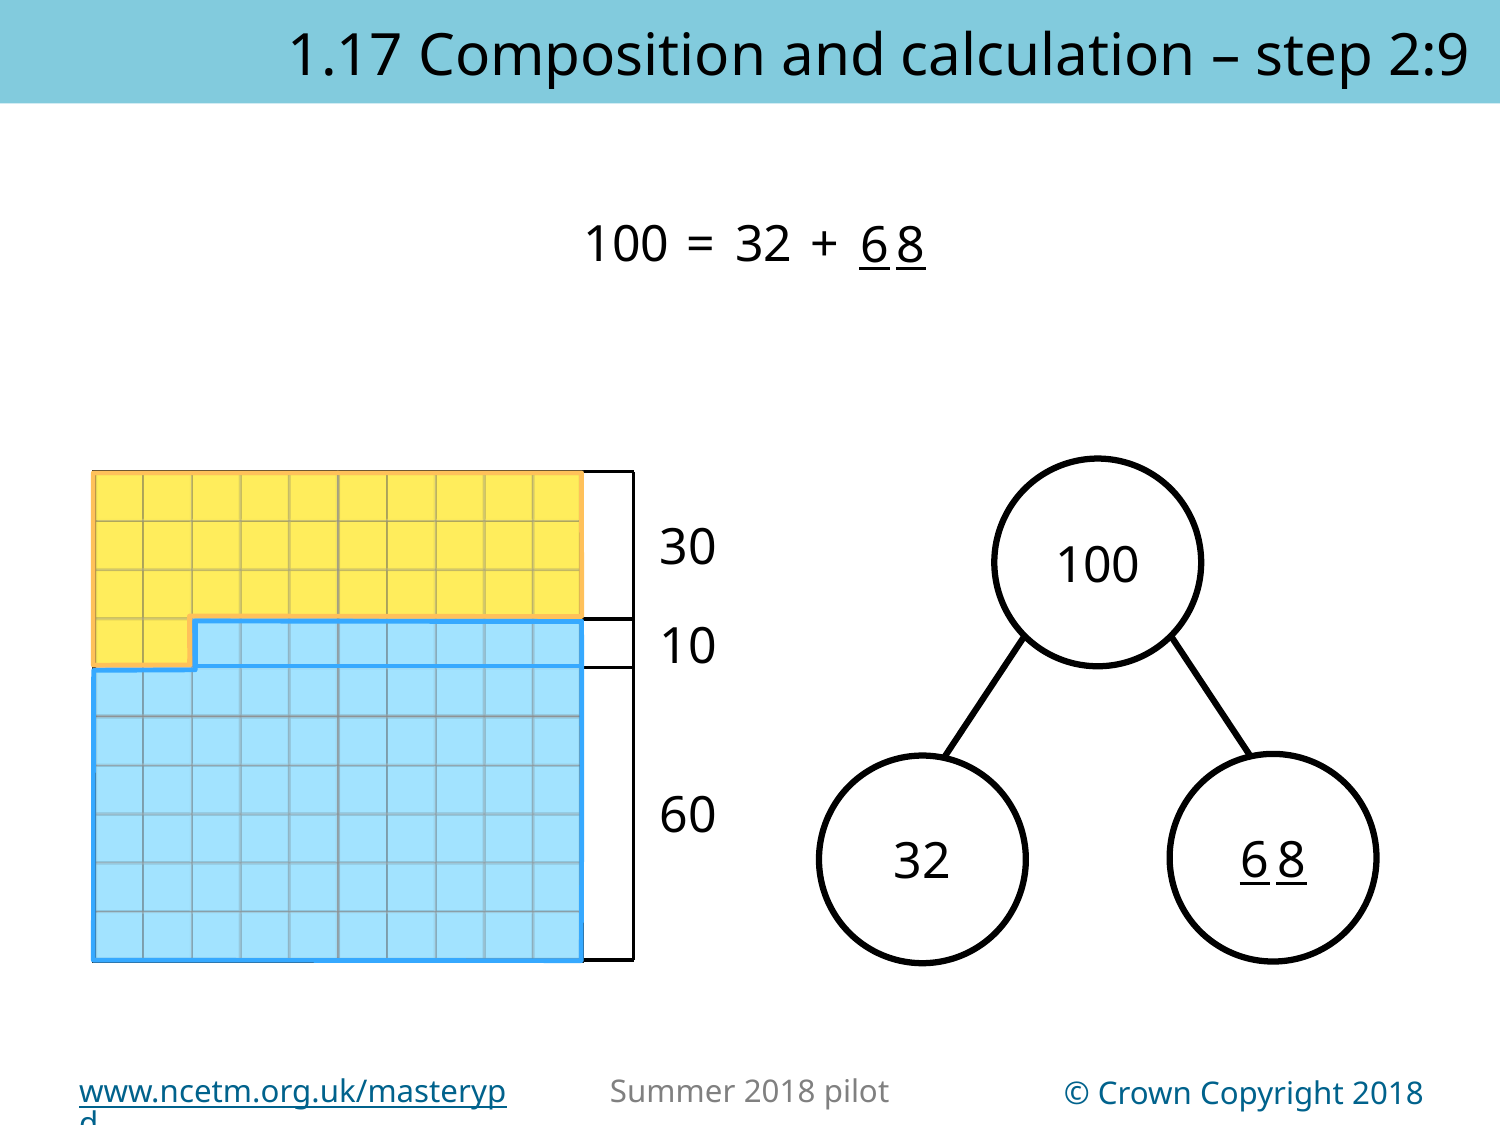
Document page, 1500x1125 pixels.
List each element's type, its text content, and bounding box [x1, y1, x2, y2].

text_box 8 [904, 204, 941, 280]
text_box 6 [1225, 819, 1285, 895]
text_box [583, 666, 634, 961]
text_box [922, 656, 1046, 738]
list 1.17 Composition and calculation – step 2:9 [0, 0, 1500, 104]
text_box [1169, 753, 1377, 962]
text_box + [794, 204, 845, 280]
text_box 60 [644, 775, 732, 851]
picture [91, 470, 584, 963]
text_box 100 [568, 204, 685, 280]
text_box = [685, 204, 730, 280]
text_box [818, 755, 1026, 964]
text_box 30 [644, 507, 732, 583]
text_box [1149, 656, 1273, 738]
text_box 6 [845, 204, 904, 280]
text_box 10 [644, 605, 732, 681]
text_box [994, 458, 1202, 667]
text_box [581, 471, 634, 619]
text_box 8 [1285, 819, 1321, 895]
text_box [583, 618, 634, 665]
text_box 32 [730, 204, 794, 280]
